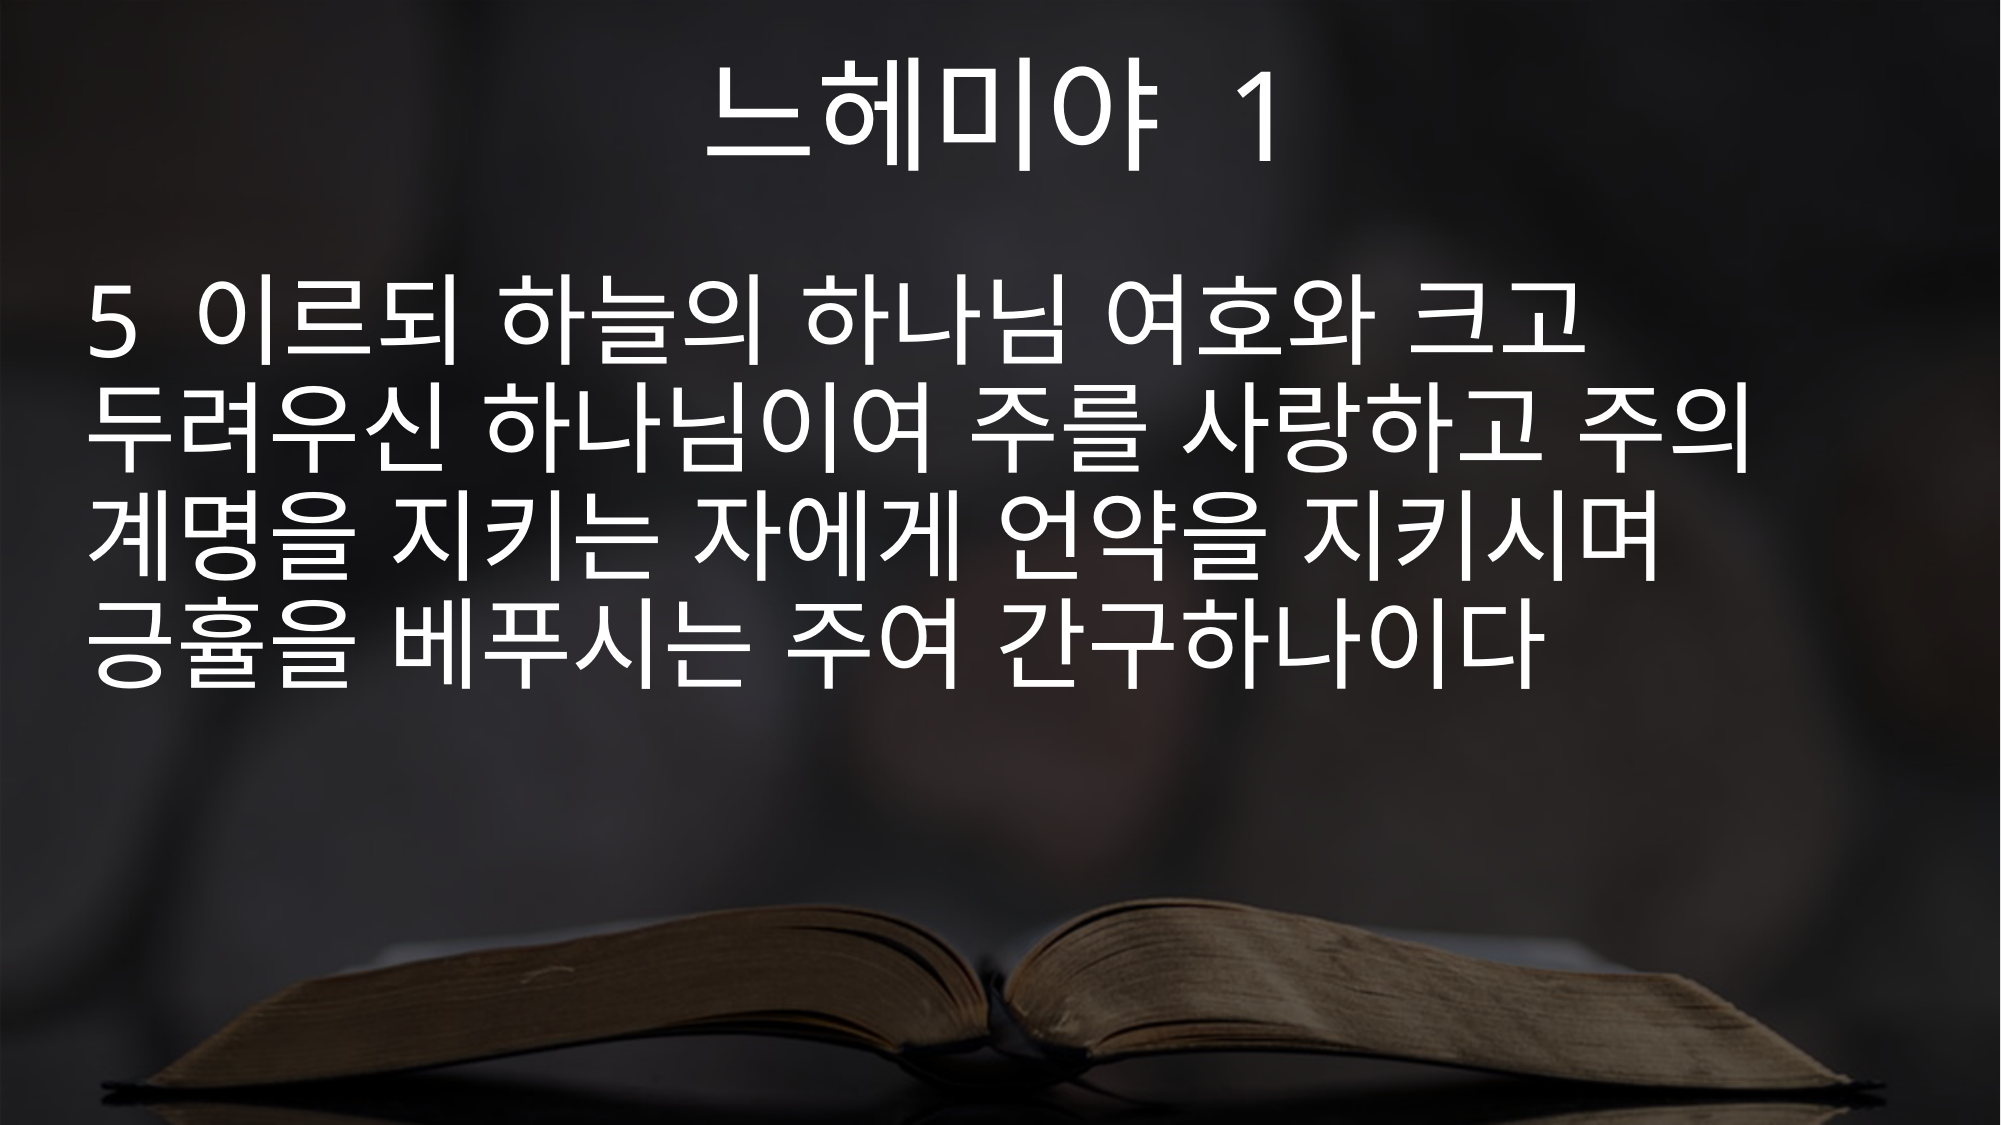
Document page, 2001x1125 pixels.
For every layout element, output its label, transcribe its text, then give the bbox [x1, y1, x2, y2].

footer 느헤미야 1 [0, 32, 2000, 192]
picture [0, 0, 2001, 1125]
list 5 이르되 하늘의 하나님 여호와 크고 두려우신 하나님이여 주를 사랑하고 주의 계명을 지키는 자에게 언약을 지키시며 긍휼을 베푸시는 주여 간구하나이다 [69, 263, 1953, 423]
